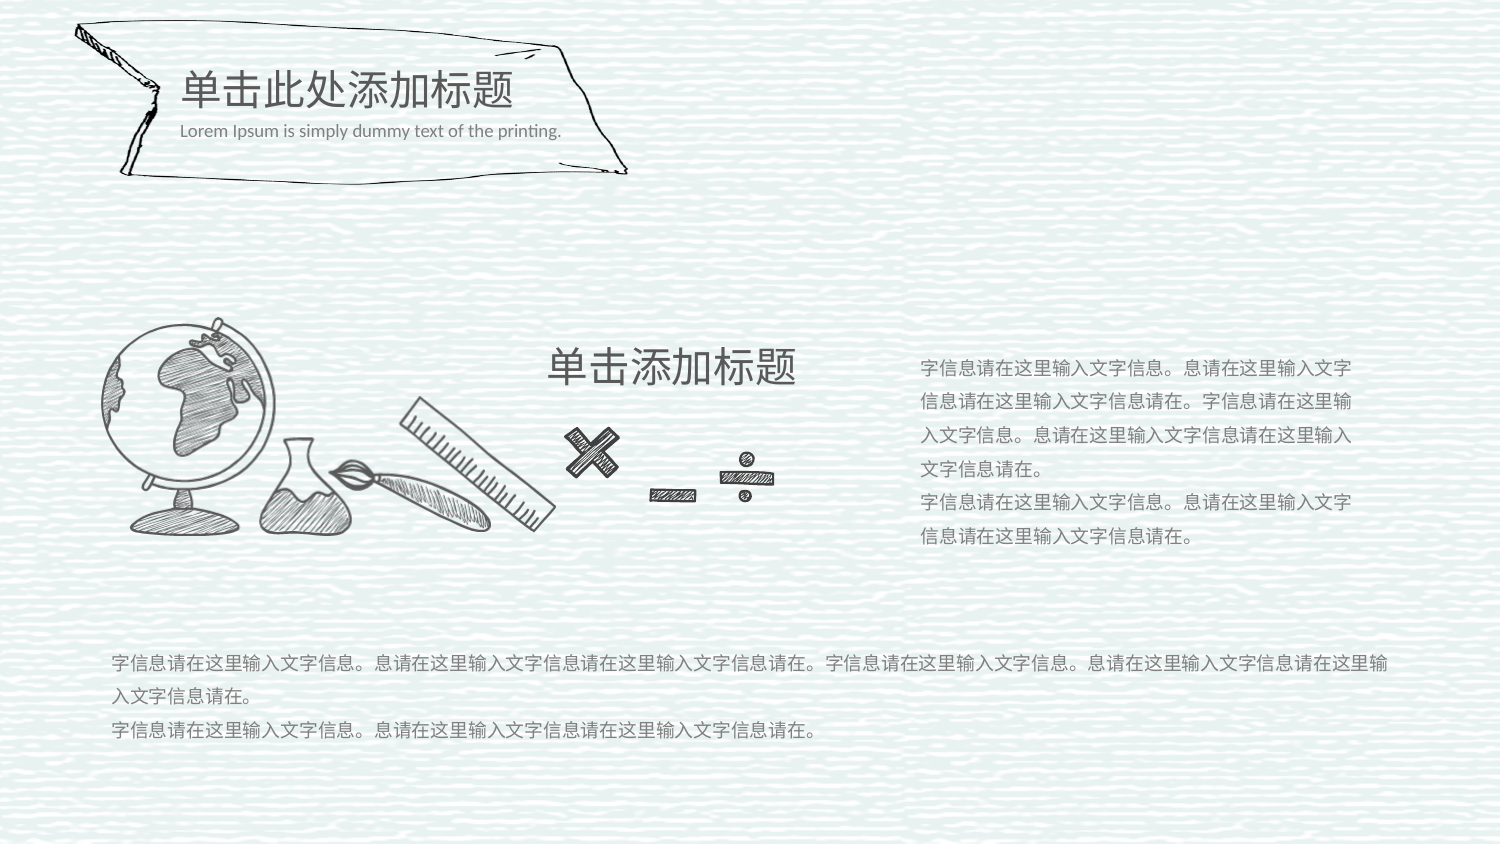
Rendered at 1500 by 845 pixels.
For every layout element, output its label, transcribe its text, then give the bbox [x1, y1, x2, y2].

text_box 字信息请在这里输入文字信息。息请在这里输入文字信息请在这里输入文字信息请在。字信息请在这里输入文字信息。息请在这里输入文字信息请在这里输入文字信息请在。 字信息请在这里输入文字信息。息请在这里输入文字信息请在这里输入文字信息请在。 [909, 339, 1371, 587]
text_box [739, 451, 755, 468]
picture [49, 0, 651, 254]
text_box 单击添加标题 [560, 335, 809, 397]
text_box [564, 426, 620, 479]
text_box [738, 489, 752, 503]
text_box [649, 488, 697, 503]
text_box 字信息请在这里输入文字信息。息请在这里输入文字信息请在这里输入文字信息请在。字信息请在这里输入文字信息。息请在这里输入文字信息请在这里输入文字信息请在。 字信息请在这里输入文字信息。息请在这里输入文字信息请在这里输入文字信息请在。 [100, 634, 1406, 781]
text_box [719, 470, 775, 486]
picture [101, 317, 556, 536]
